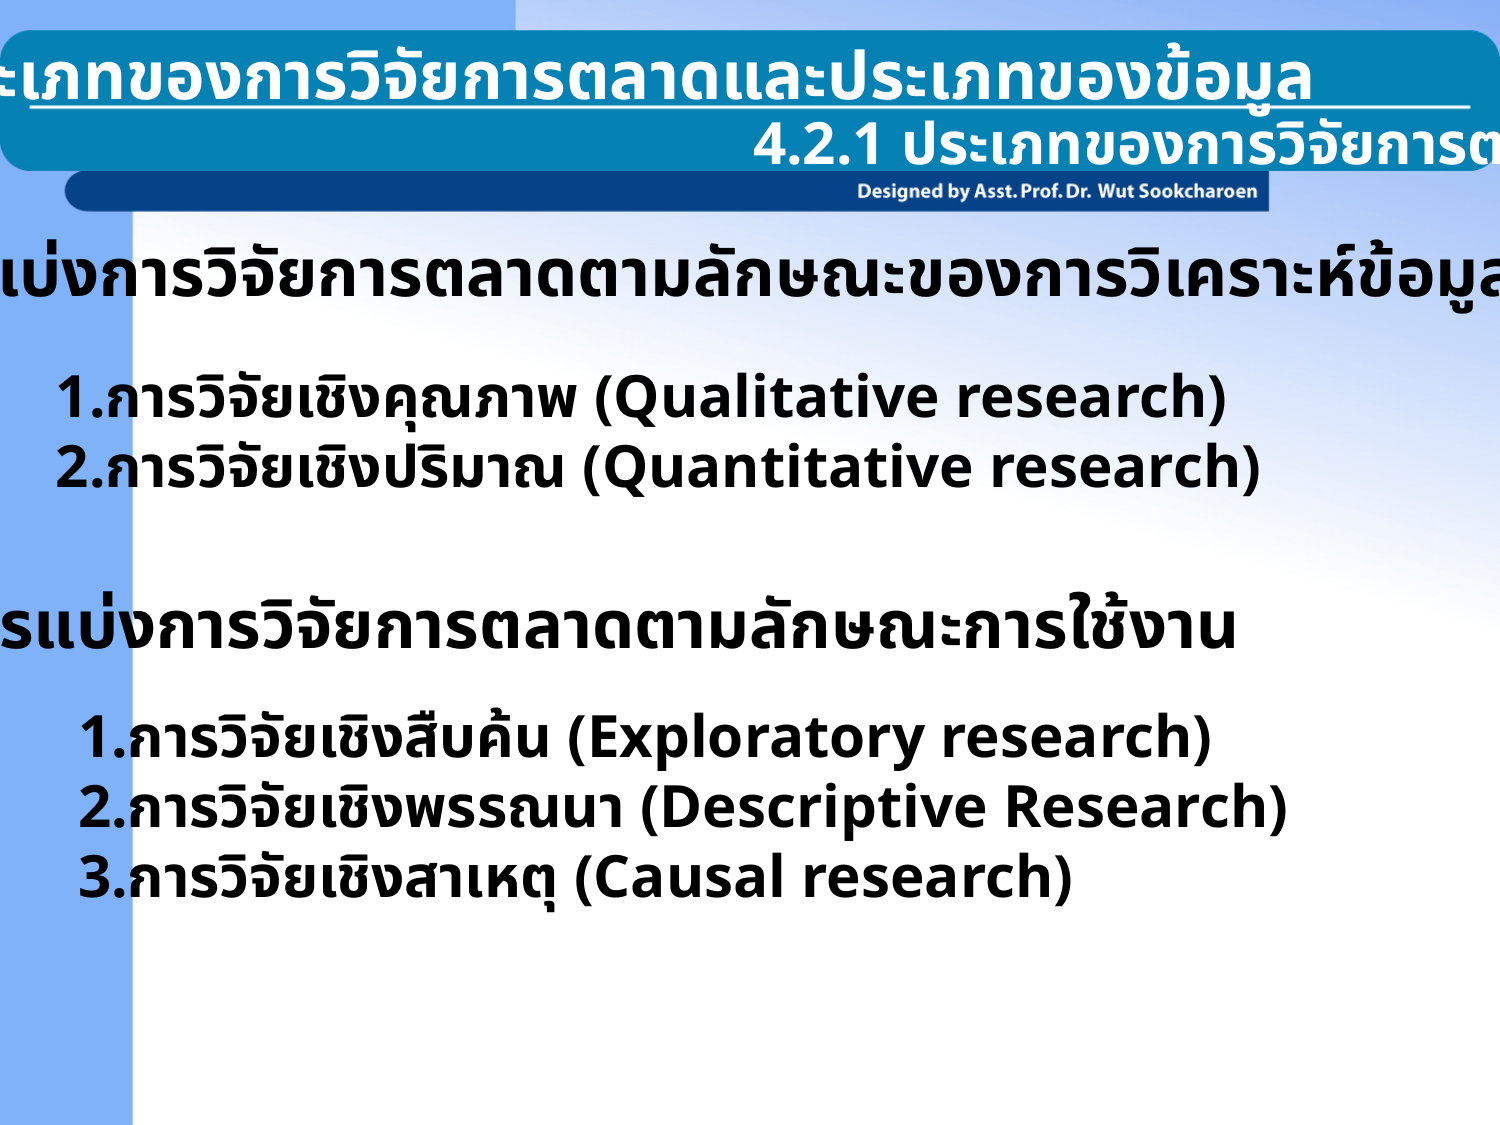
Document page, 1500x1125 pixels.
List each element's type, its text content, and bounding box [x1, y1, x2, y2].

text_box 4.2.1 ประเภทของการวิจัยการตลาด [738, 98, 1500, 184]
text_box การวิจัยเชิงคุณภาพ (Qualitative research) การวิจัยเชิงปริมาณ (Quantitative research) [41, 351, 1276, 507]
text_box 4.2 ประเภทของการวิจัยการตลาดและประเภทของข้อมูล [0, 25, 1332, 201]
picture [0, 318, 1500, 1125]
picture [0, 184, 1500, 222]
text_box การแบ่งการวิจัยการตลาดตามลักษณะการใช้งาน [0, 574, 1255, 669]
text_box การแบ่งการวิจัยการตลาดตามลักษณะของการวิเคราะห์ข้อมูล [0, 222, 1500, 318]
picture [0, 0, 1500, 53]
text_box การวิจัยเชิงสืบค้น (Exploratory research) การวิจัยเชิงพรรณนา (Descriptive Research) การวิจัยเชิงสาเหตุ (Causal research) [63, 691, 1304, 917]
